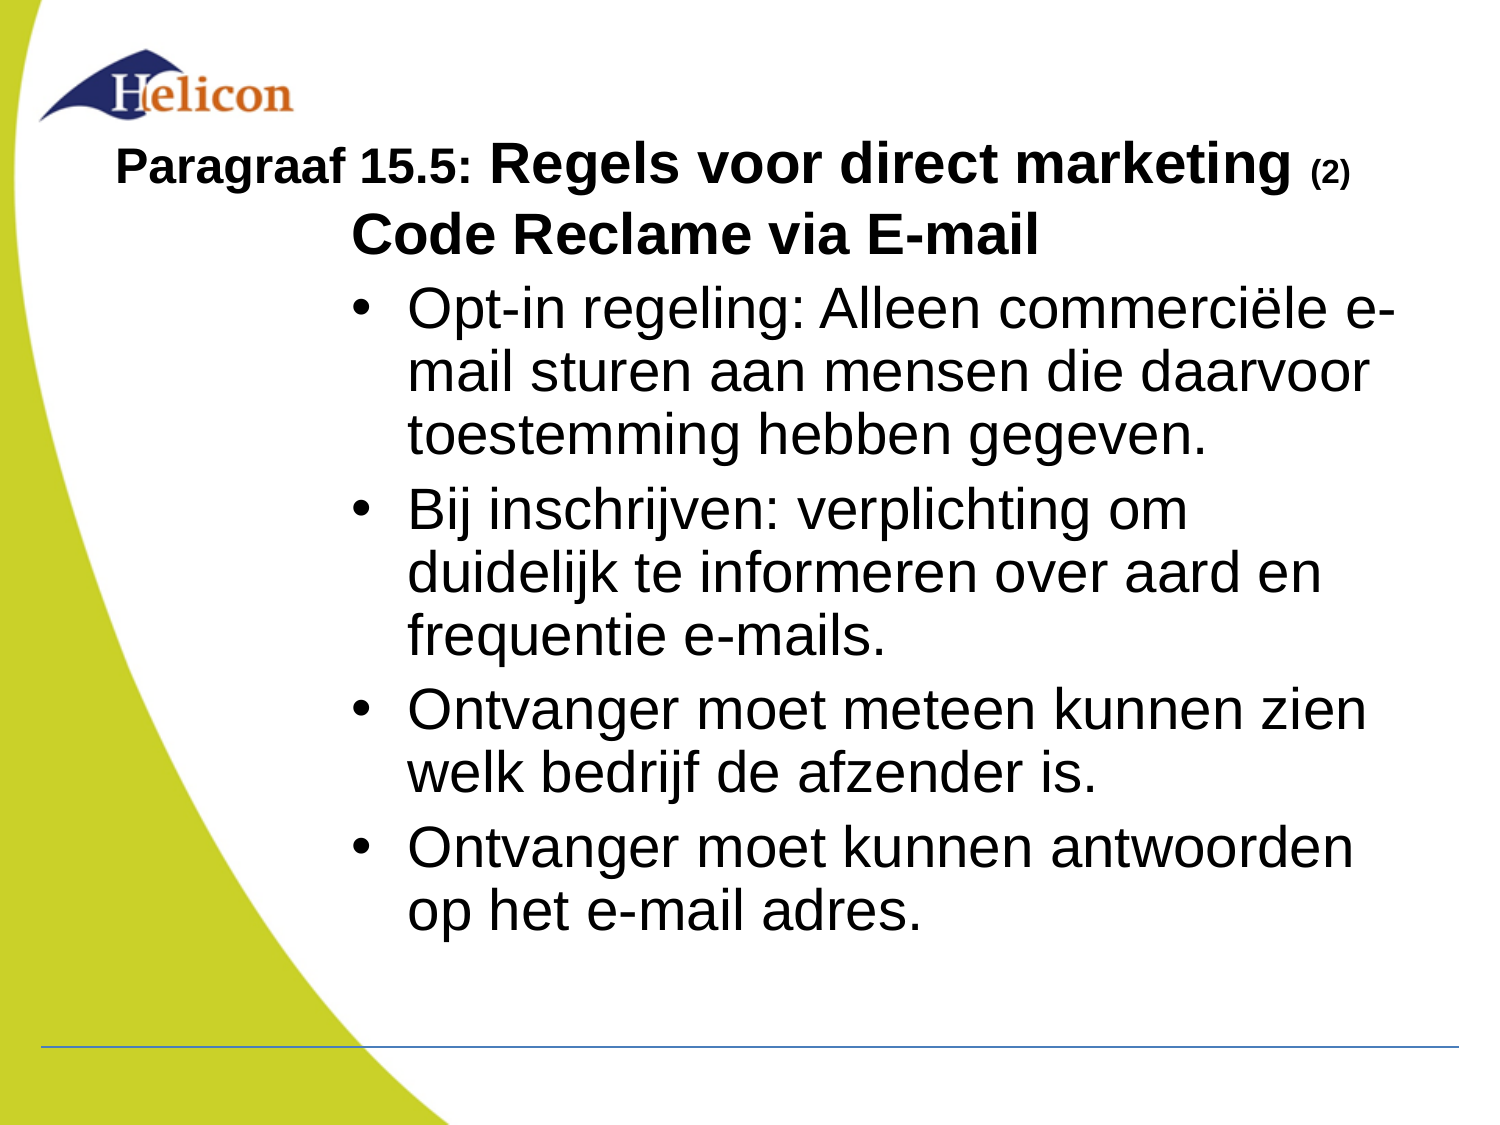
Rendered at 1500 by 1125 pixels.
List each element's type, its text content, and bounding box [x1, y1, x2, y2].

picture [0, 0, 1500, 1125]
list Code Reclame via E-mail Opt-in regeling: Alleen commerciële e-mail sturen aan mensen die daarvoor toestemming hebben gegeven. Bij inschrijven: verplichting om duidelijk te informeren over aard en frequentie e-mails. Ontvanger moet meteen kunnen zien welk bedrijf de afzender is. Ontvanger moet kunnen antwoorden op het e-mail adres. [336, 196, 1425, 1005]
title Paragraaf 15.5: Regels voor direct marketing (2) [100, 66, 1451, 254]
